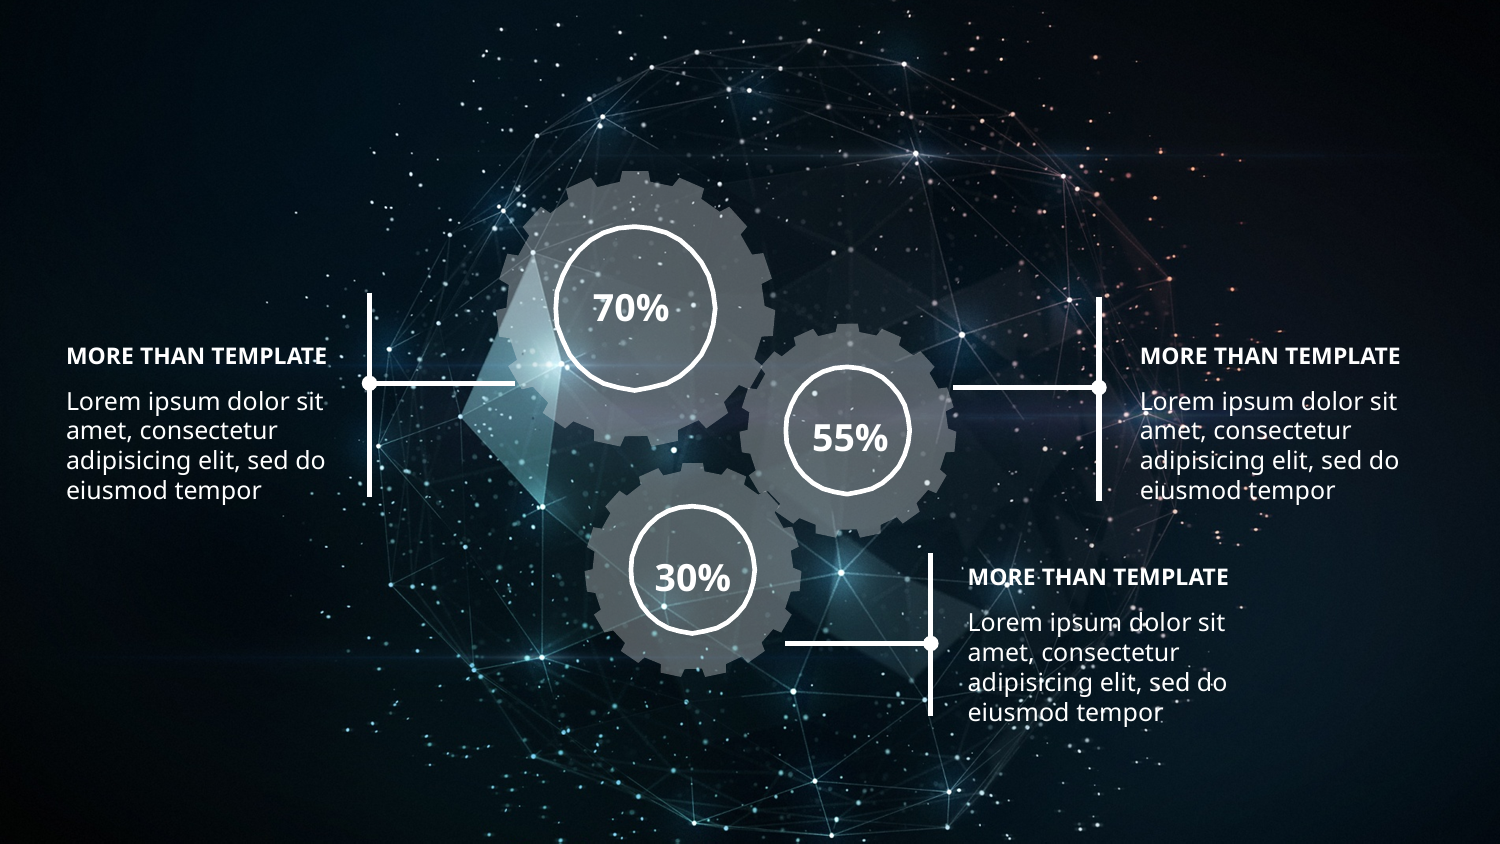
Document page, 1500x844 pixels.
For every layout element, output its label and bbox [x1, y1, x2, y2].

text_box [369, 170, 1100, 717]
text_box [51, 333, 369, 515]
text_box [952, 555, 1271, 736]
picture [0, 0, 1500, 844]
text_box [1124, 333, 1443, 515]
